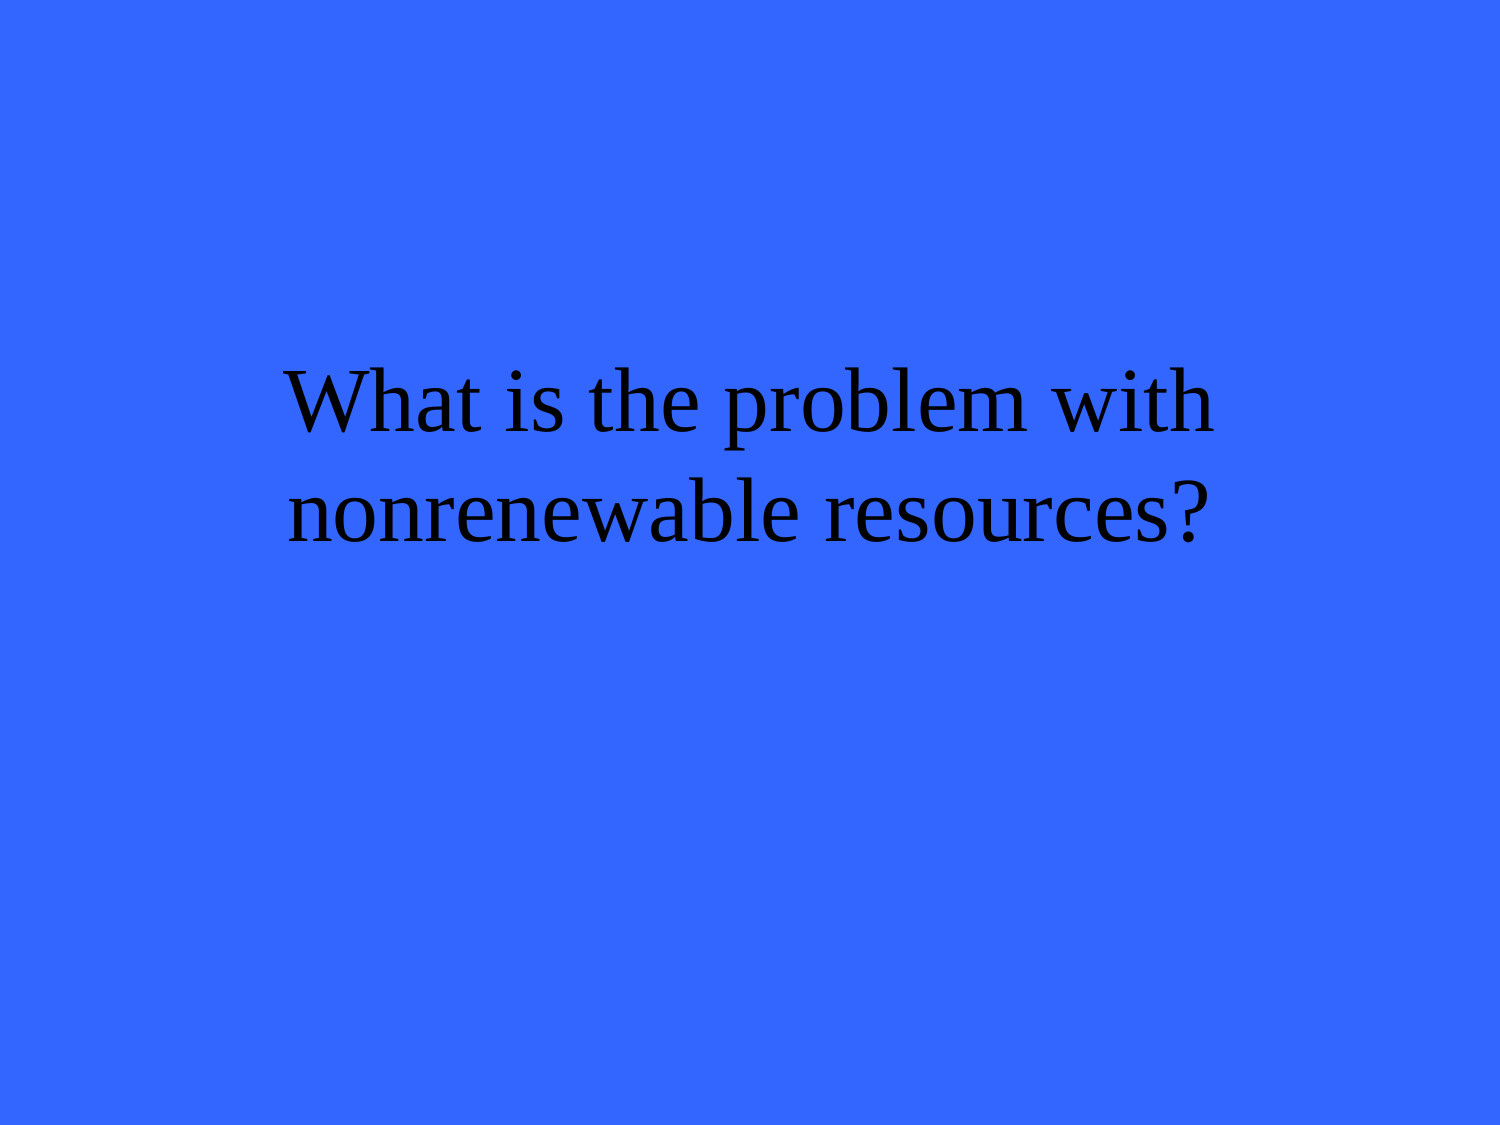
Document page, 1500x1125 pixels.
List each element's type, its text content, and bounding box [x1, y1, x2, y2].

title What is the problem with nonrenewable resources? [112, 324, 1388, 576]
